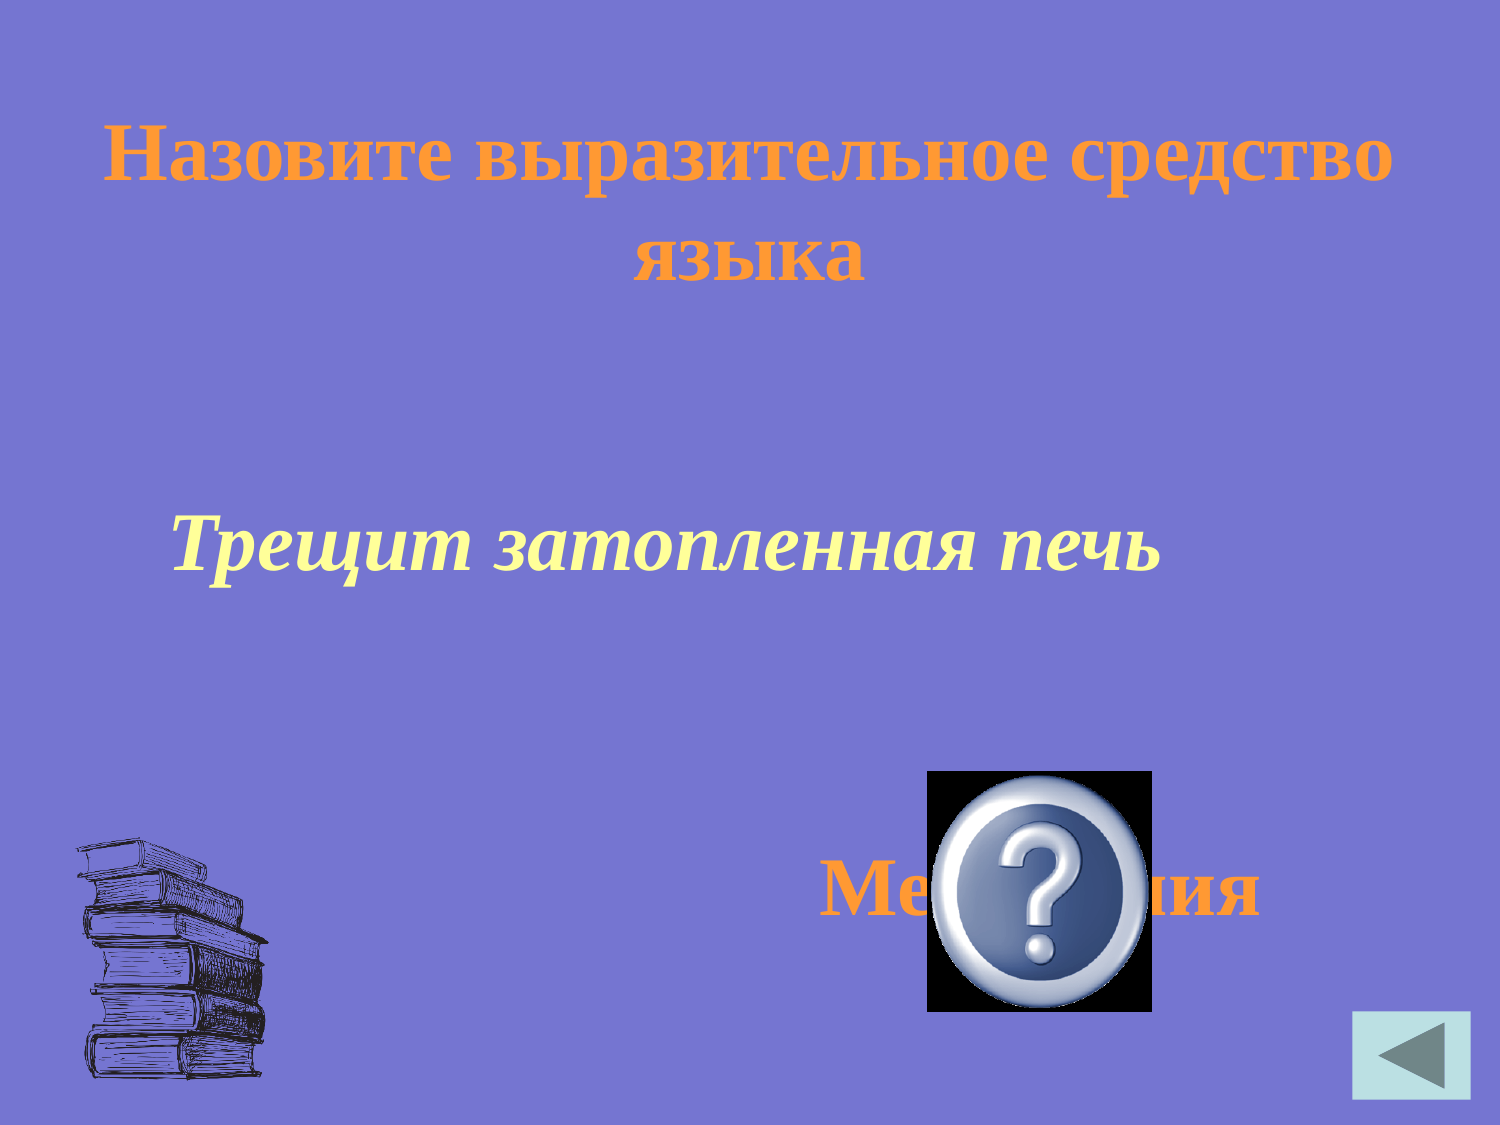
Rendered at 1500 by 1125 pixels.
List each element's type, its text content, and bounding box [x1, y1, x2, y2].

text_box [1352, 1011, 1471, 1100]
picture [926, 771, 1152, 1012]
text_box Метонимия [1156, 824, 1335, 940]
text_box Метонимия [804, 824, 921, 940]
text_box Назовите выразительное средство языка Трещит затопленная печь [0, 89, 1500, 595]
picture [38, 825, 306, 1092]
